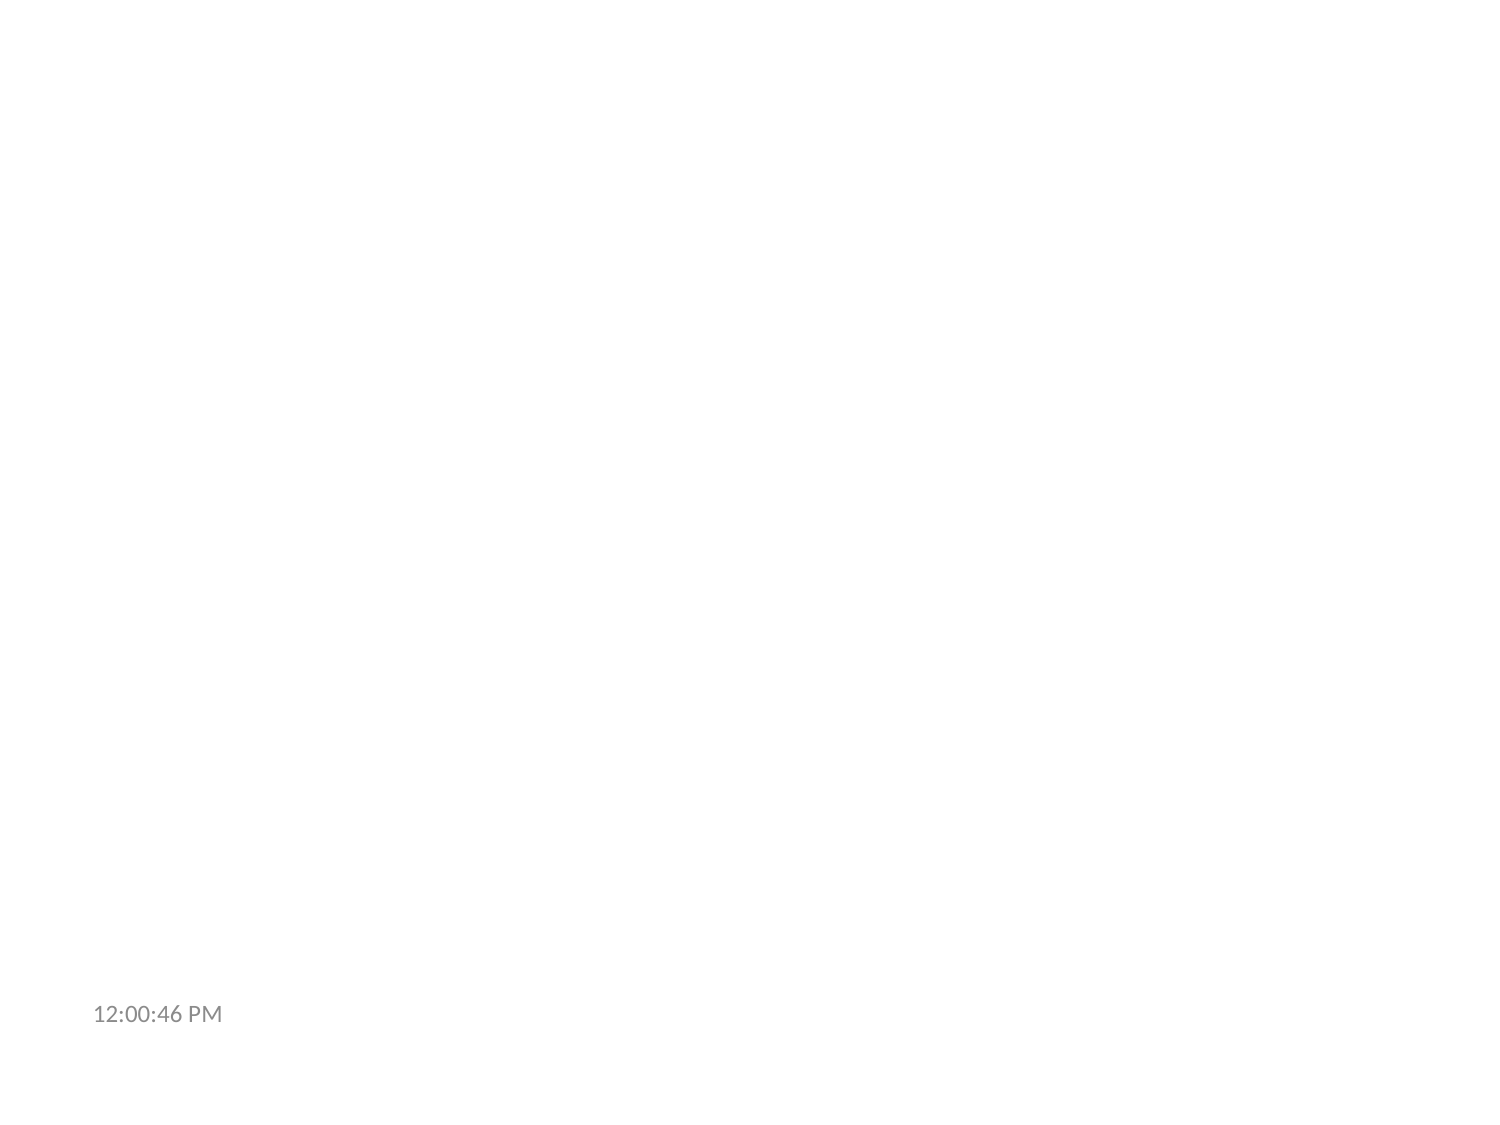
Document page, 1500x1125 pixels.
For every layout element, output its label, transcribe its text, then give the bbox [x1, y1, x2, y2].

text_box 3:35:09 PM [77, 982, 428, 1043]
